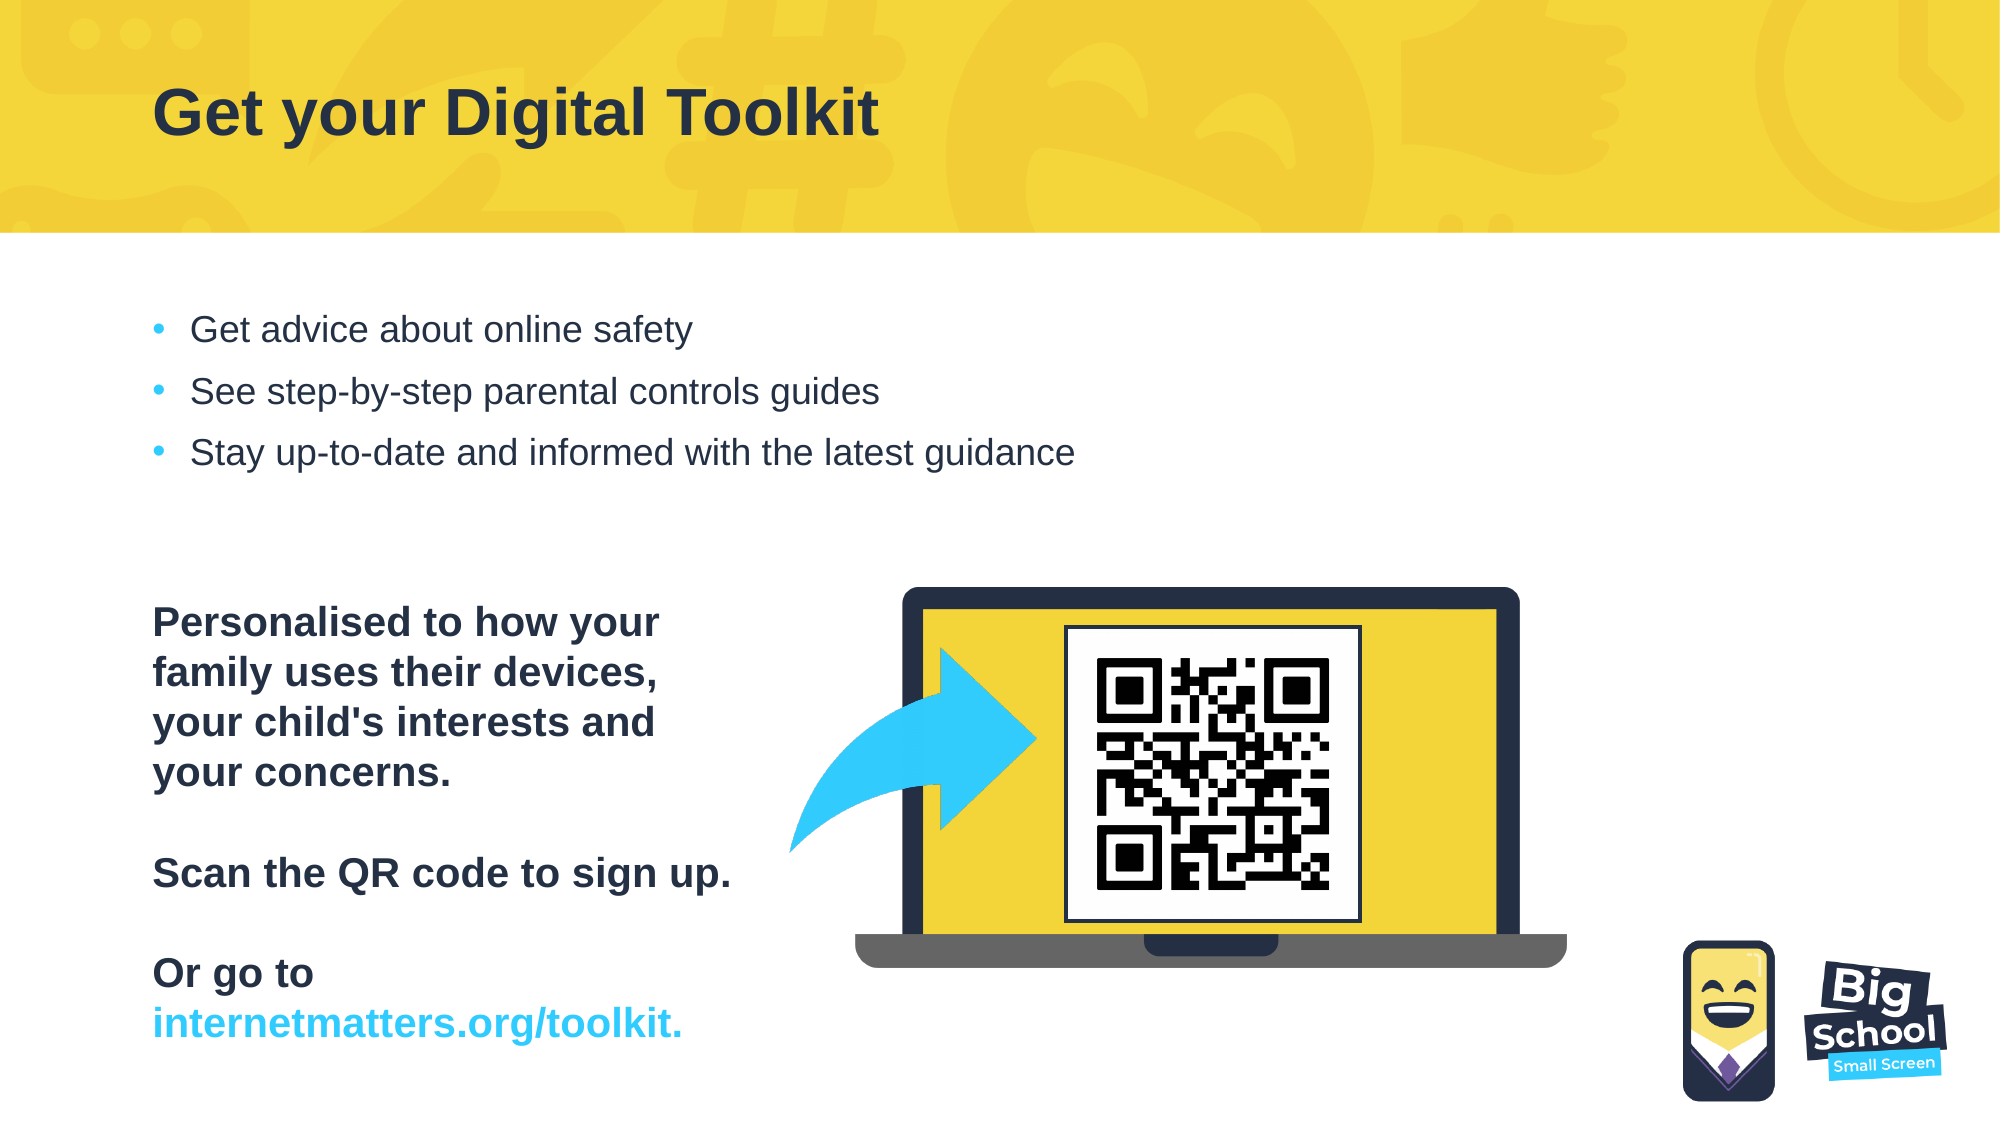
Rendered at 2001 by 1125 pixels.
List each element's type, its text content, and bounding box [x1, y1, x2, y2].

title Get your Digital Toolkit [137, 0, 1863, 229]
list Get advice about online safety See step-by-step parental controls guides Stay up-to-date and informed with the latest guidance [137, 303, 1270, 484]
text_box Personalised to how your family uses their devices, your child's interests and your concerns. Scan the QR code to sign up. Or go to internetmatters.org/toolkit. [137, 587, 752, 1053]
picture [0, 0, 2000, 1125]
